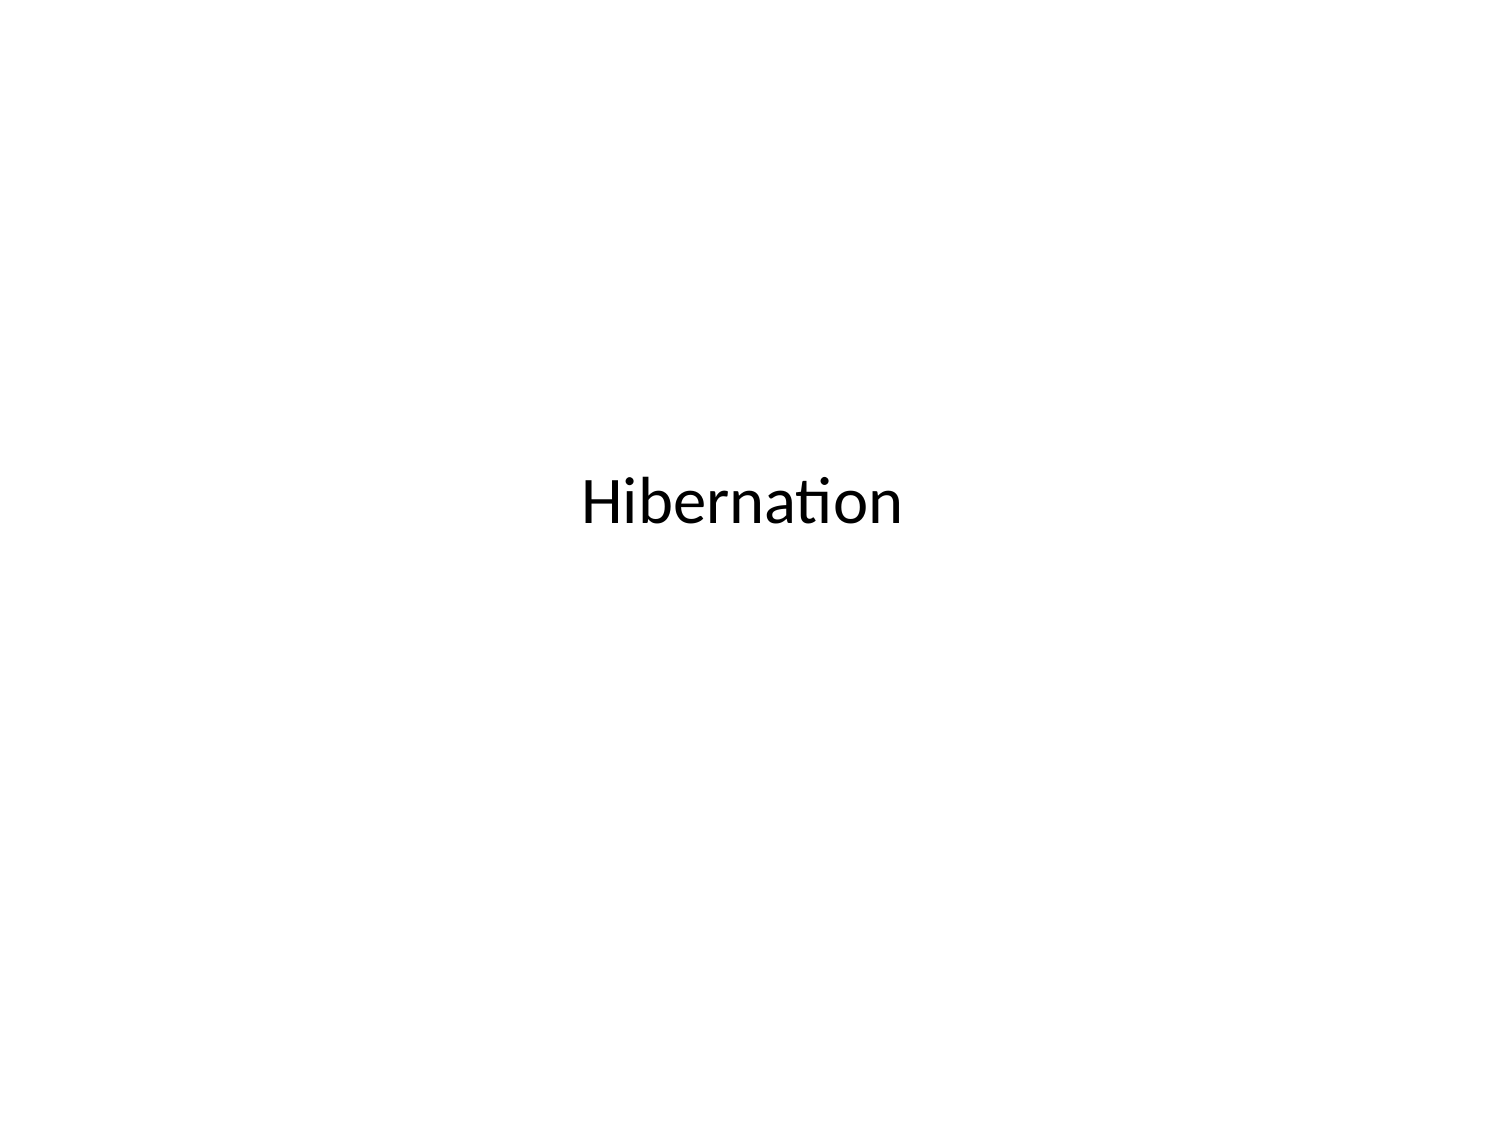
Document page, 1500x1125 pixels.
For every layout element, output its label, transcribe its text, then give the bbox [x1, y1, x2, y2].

list Hibernation [75, 262, 1425, 1005]
